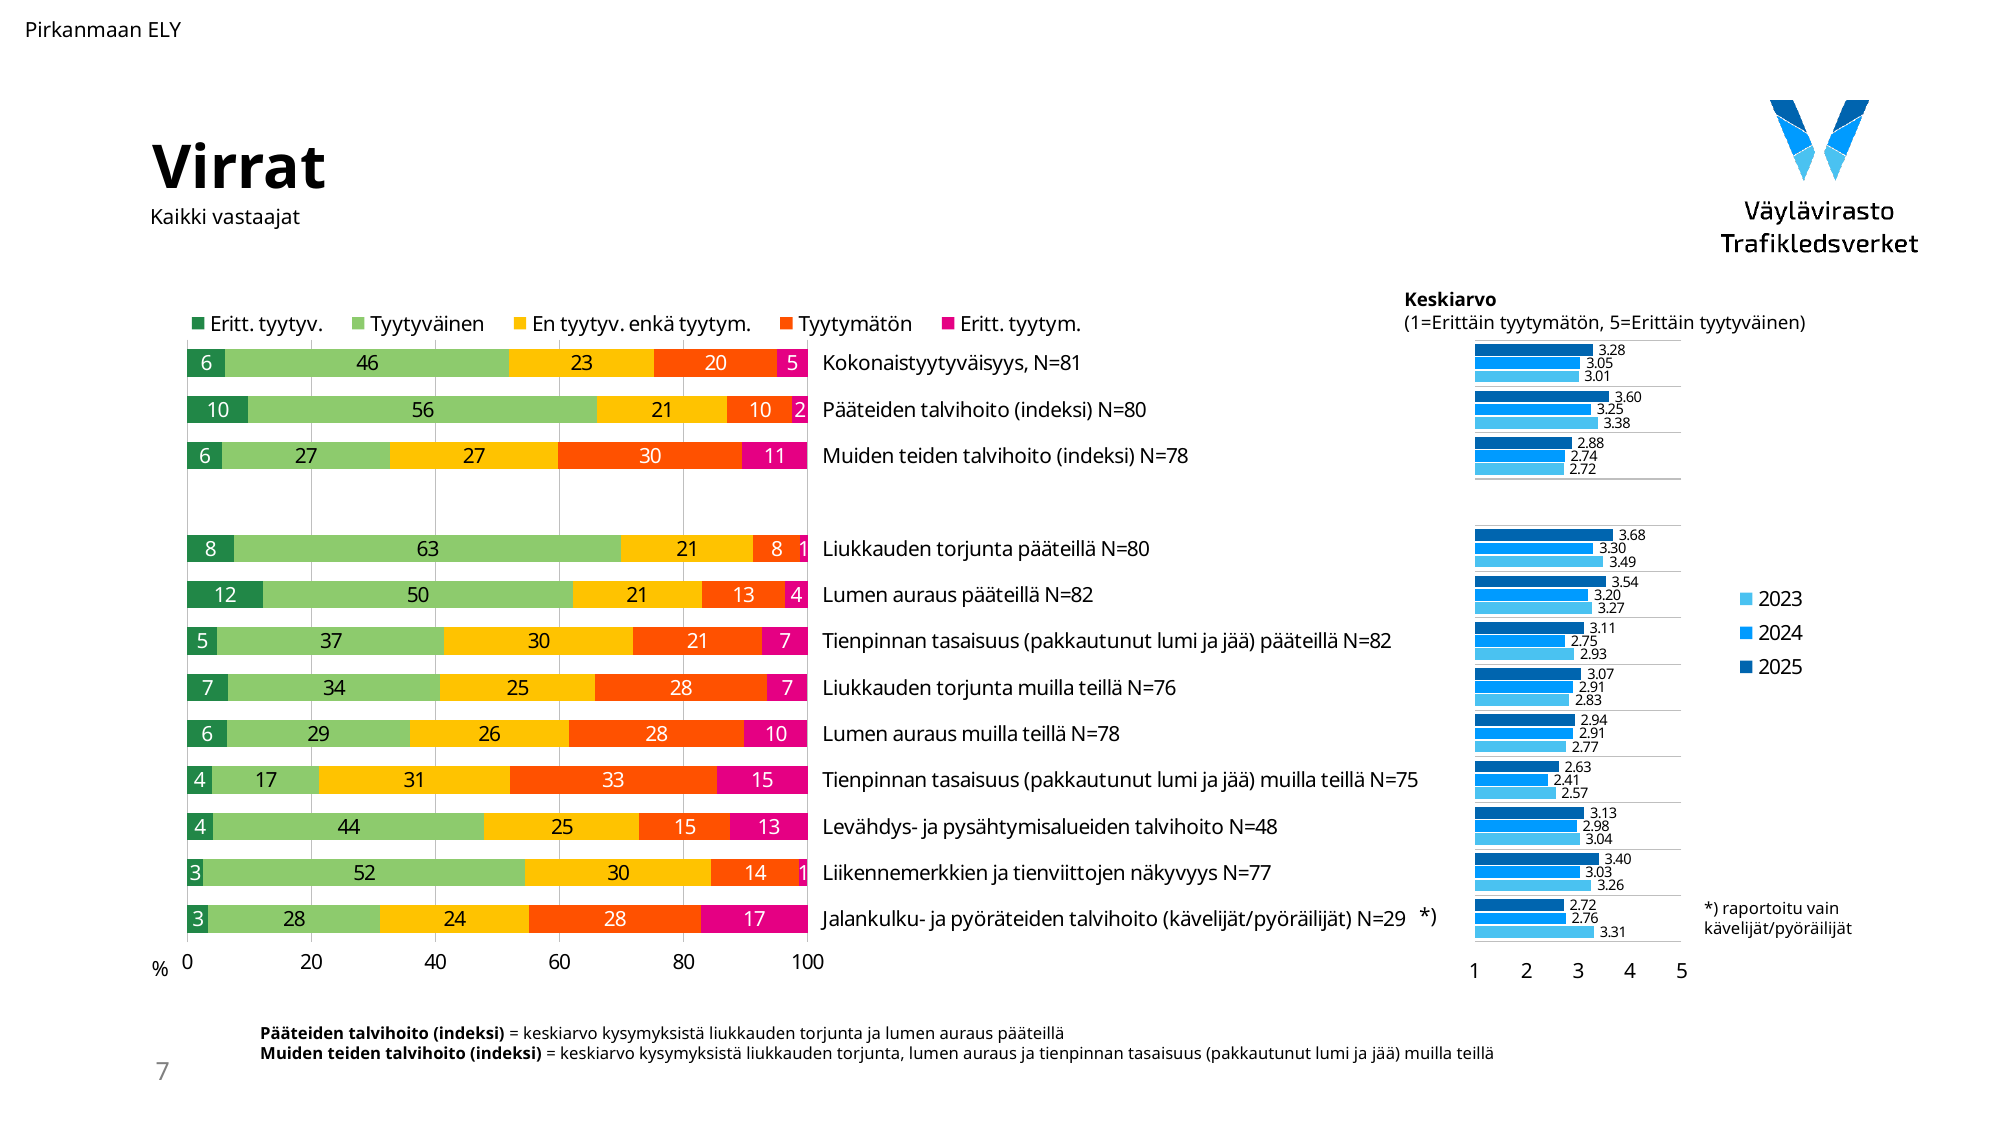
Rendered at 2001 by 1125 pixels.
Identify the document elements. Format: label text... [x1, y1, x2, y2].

text_box Keskiarvo (1=Erittäin tyytymätön, 5=Erittäin tyytyväinen) [1389, 280, 1826, 341]
text_box Pääteiden talvihoito (indeksi) = keskiarvo kysymyksistä liukkauden torjunta ja lumen auraus pääteillä Muiden teiden talvihoito (indeksi) = keskiarvo kysymyksistä liukkauden torjunta, lumen auraus ja tienpinnan tasaisuus (pakkautunut lumi ja jää) muilla teillä [245, 1015, 1520, 1094]
footer [0, 1042, 675, 1103]
text_box Kaikki vastaajat [135, 196, 315, 237]
text_box *) raportoitu vain kävelijät/pyöräilijät [1822, 890, 1868, 945]
title Virrat [137, 59, 1555, 278]
chart [168, 281, 1822, 985]
text_box % [136, 948, 184, 989]
picture [1682, 62, 1958, 292]
text_box Pirkanmaan ELY [10, 9, 197, 50]
